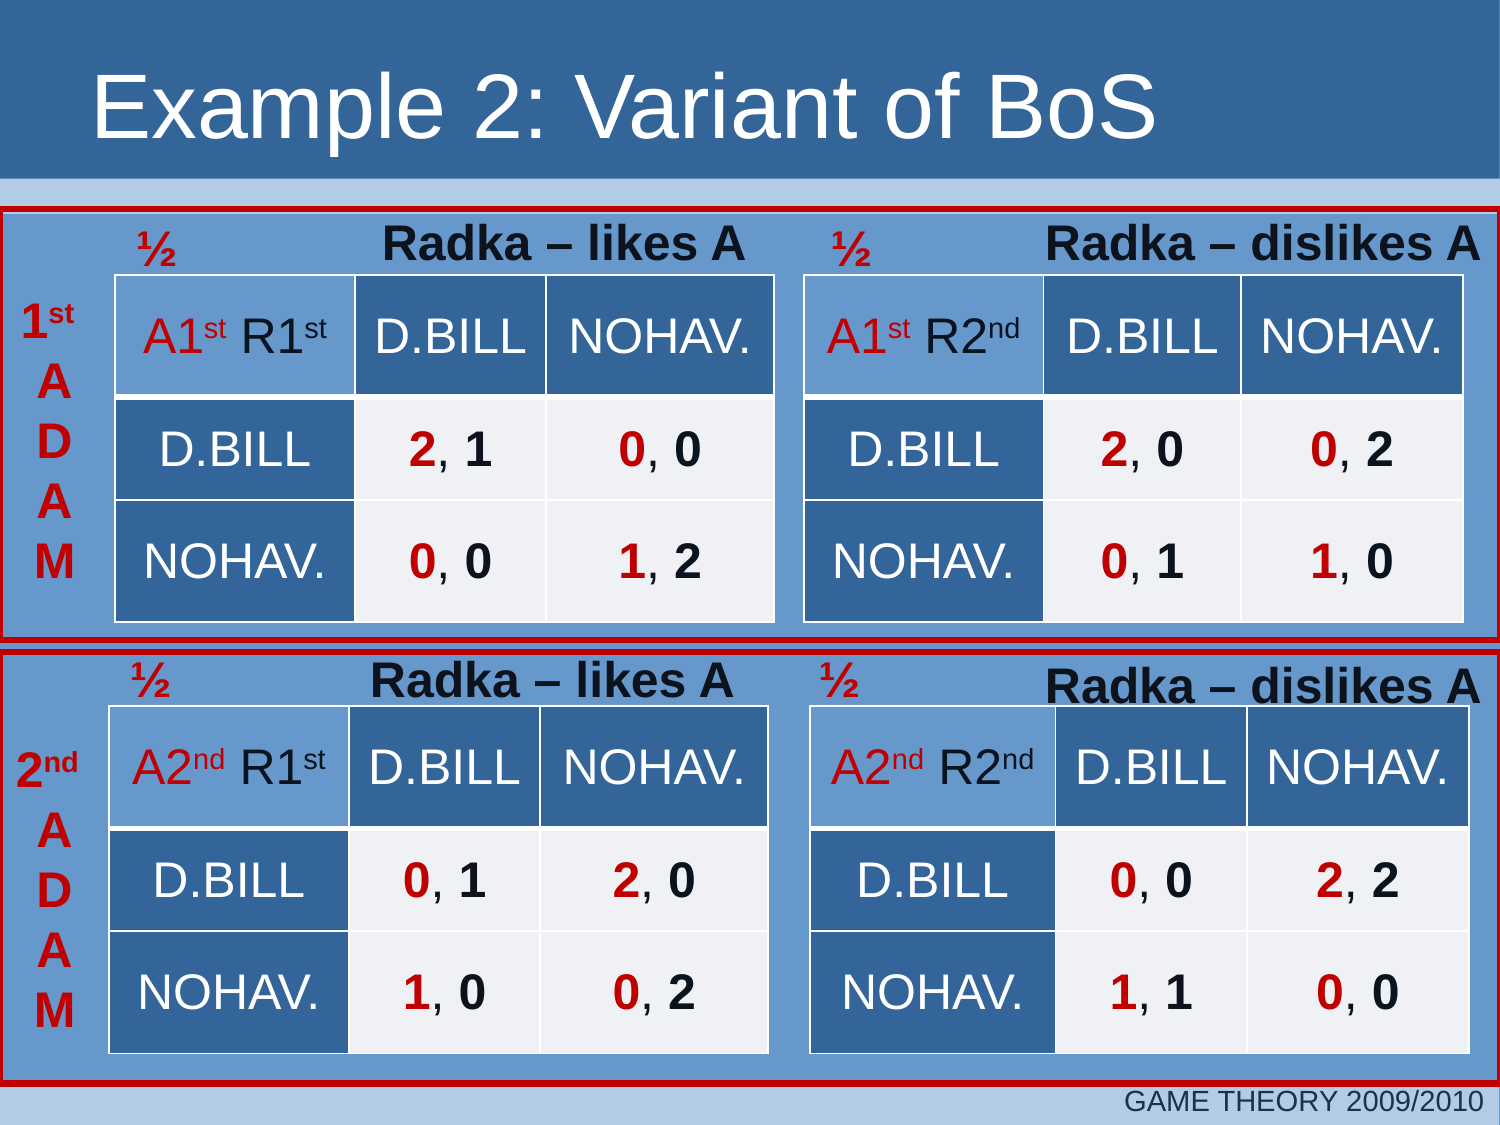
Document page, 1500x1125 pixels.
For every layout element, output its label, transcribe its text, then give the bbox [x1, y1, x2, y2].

title Example 2: Variant of BoS [74, 42, 1436, 162]
text_box Radka – likes A [360, 203, 768, 207]
text_box Radka – likes A [348, 642, 756, 650]
text_box Radka – dislikes A [1026, 646, 1500, 650]
text_box [0, 207, 1500, 642]
text_box Radka – dislikes A [1026, 203, 1500, 207]
text_box GAME THEORY 2009/2010 [1109, 1086, 1500, 1125]
text_box [0, 650, 1500, 1086]
text_box ½ [115, 640, 289, 716]
text_box ½ [803, 640, 978, 716]
text_box ½ [815, 209, 990, 284]
text_box ½ [121, 209, 295, 284]
